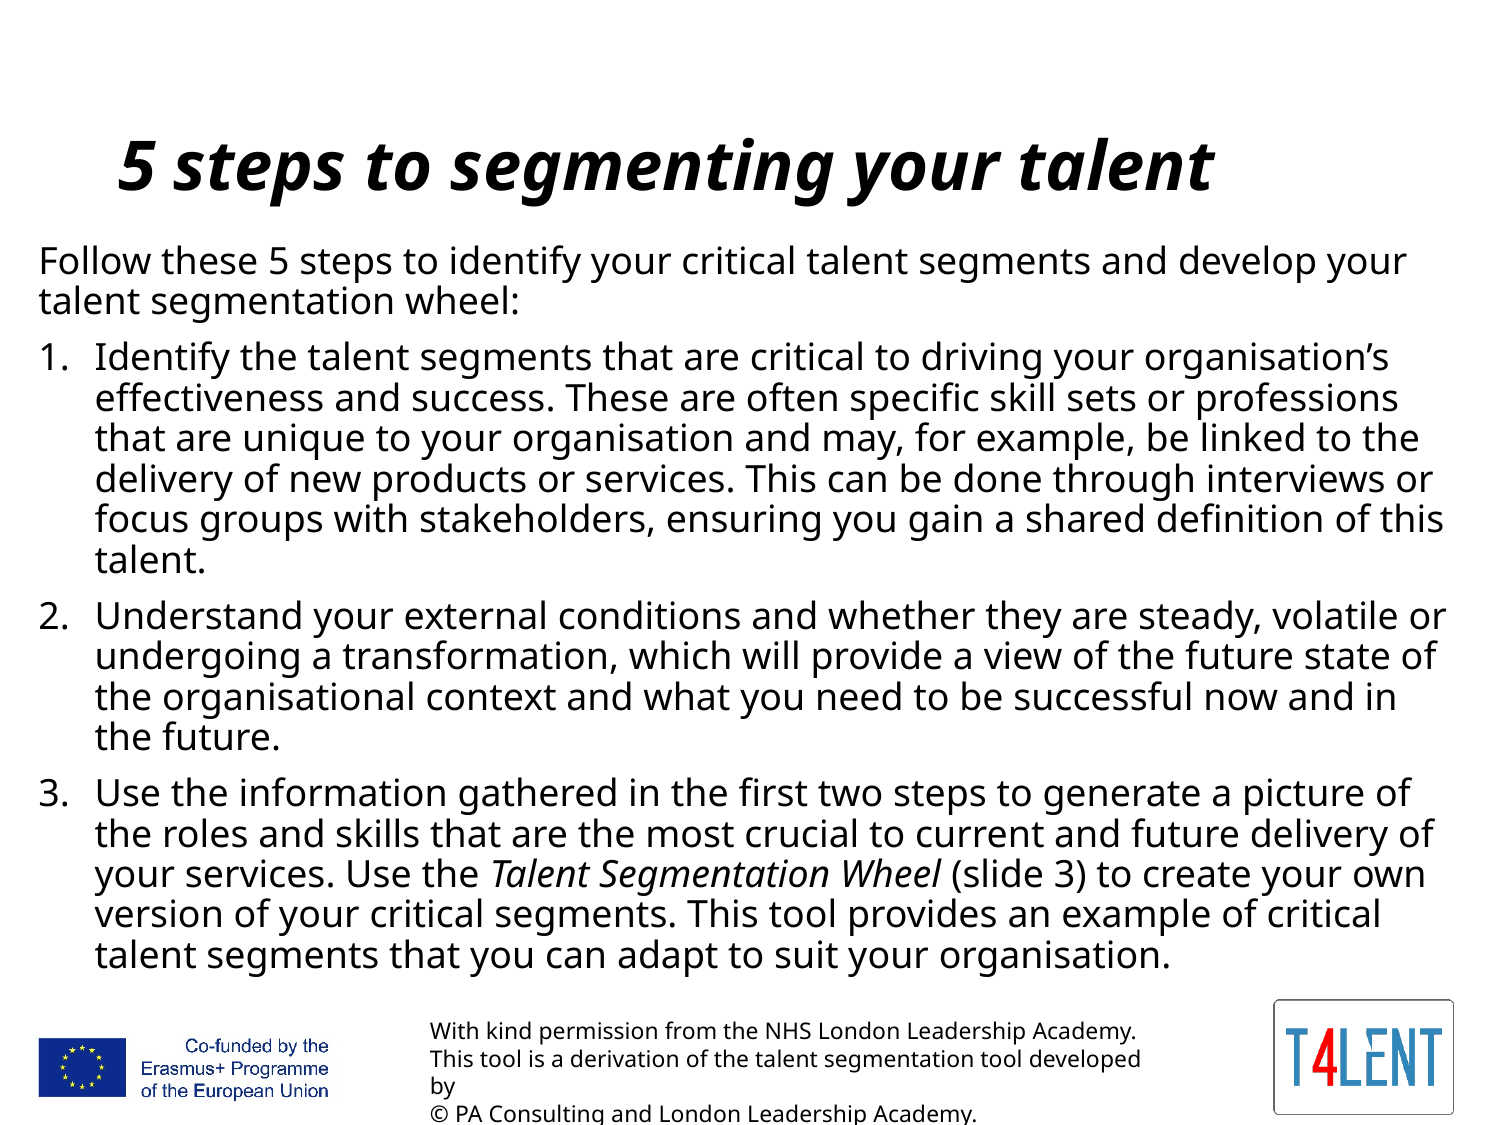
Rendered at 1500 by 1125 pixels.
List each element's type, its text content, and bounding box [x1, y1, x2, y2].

picture [1273, 999, 1454, 1115]
title 5 steps to segmenting your talent [103, 59, 1397, 234]
picture [20, 1033, 343, 1103]
text_box Follow these 5 steps to identify your critical talent segments and develop your talent segmentation wheel: Identify the talent segments that are critical to driving your organisation’s effectiveness and success. These are often specific skill sets or professions that are unique to your organisation and may, for example, be linked to the delivery of new products or services. This can be done through interviews or focus groups with stakeholders, ensuring you gain a shared definition of this talent. Understand your external conditions and whether they are steady, volatile or undergoing a transformation, which will provide a view of the future state of the organisational context and what you need to be successful now and in the future. Use the information gathered in the first two steps to generate a picture of the roles and skills that are the most crucial to current and future delivery of your services. Use the Talent Segmentation Wheel (slide 3) to create your own version of your critical segments. This tool provides an example of critical talent segments that you can adapt to suit your organisation. [23, 234, 1477, 969]
text_box With kind permission from the NHS London Leadership Academy. This tool is a derivation of the talent segmentation tool developed by © PA Consulting and London Leadership Academy. [415, 982, 1185, 1125]
